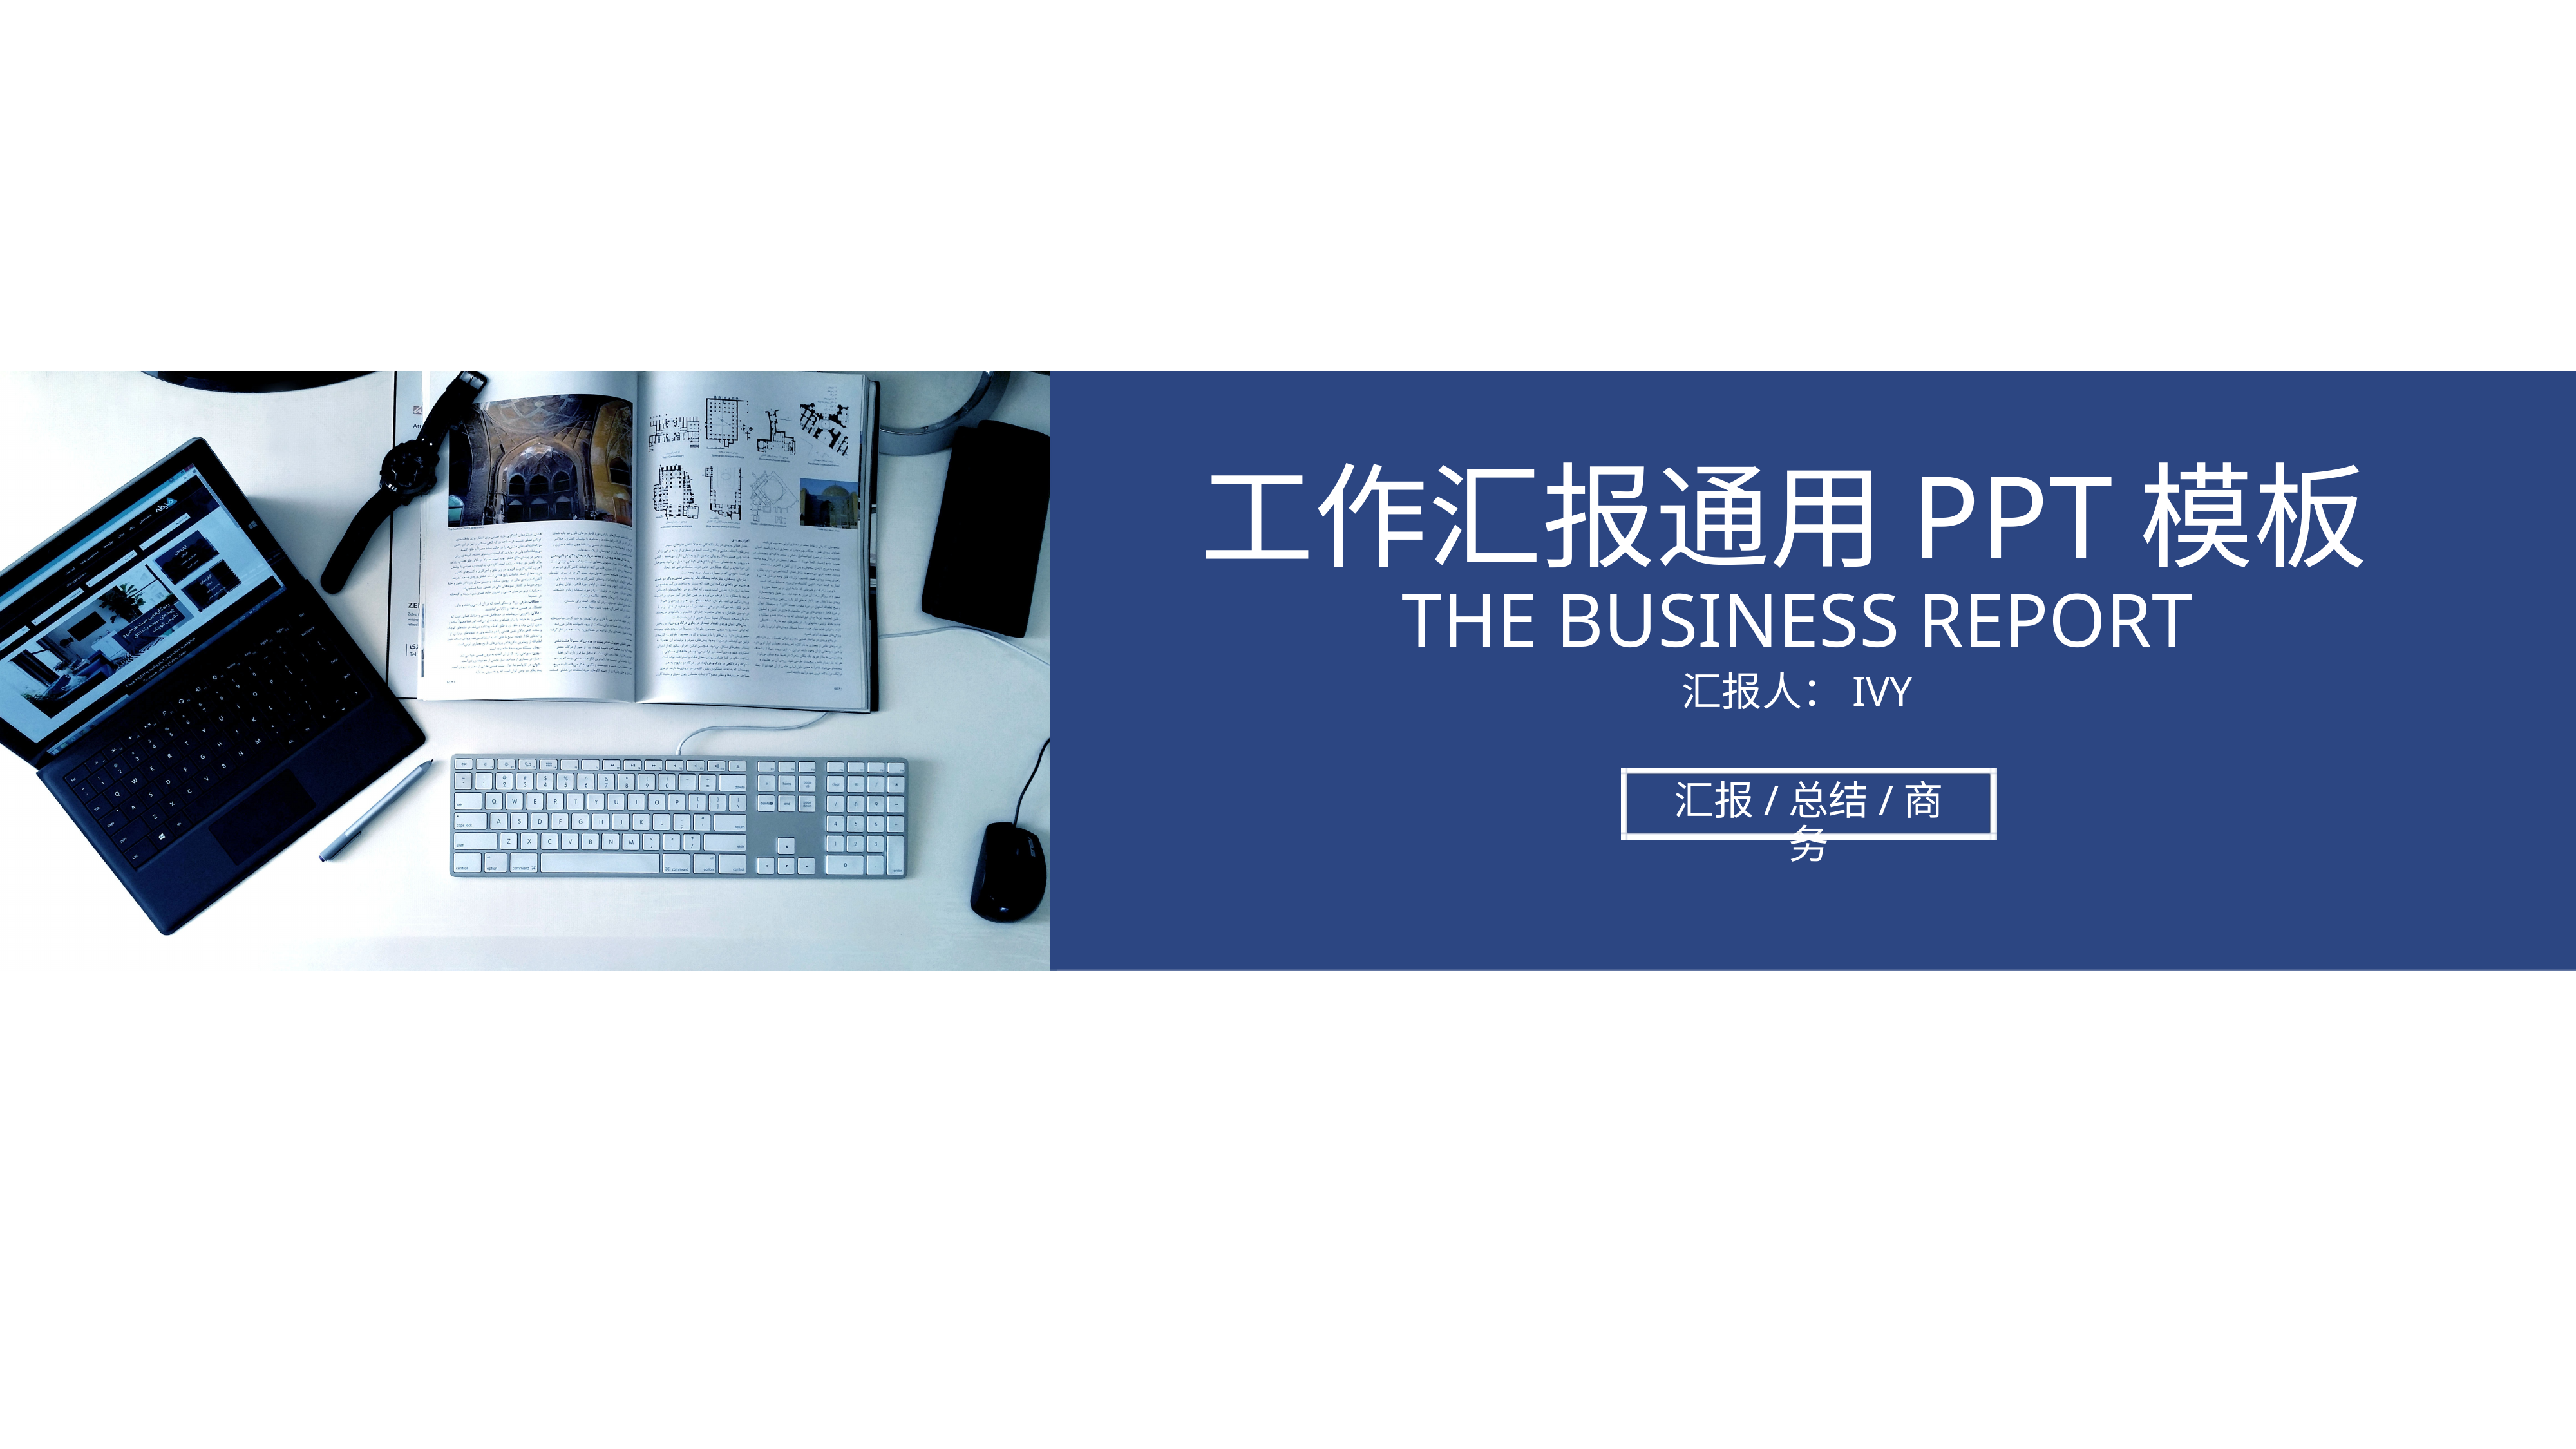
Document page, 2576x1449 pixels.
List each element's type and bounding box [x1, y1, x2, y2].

picture [0, 371, 2576, 971]
